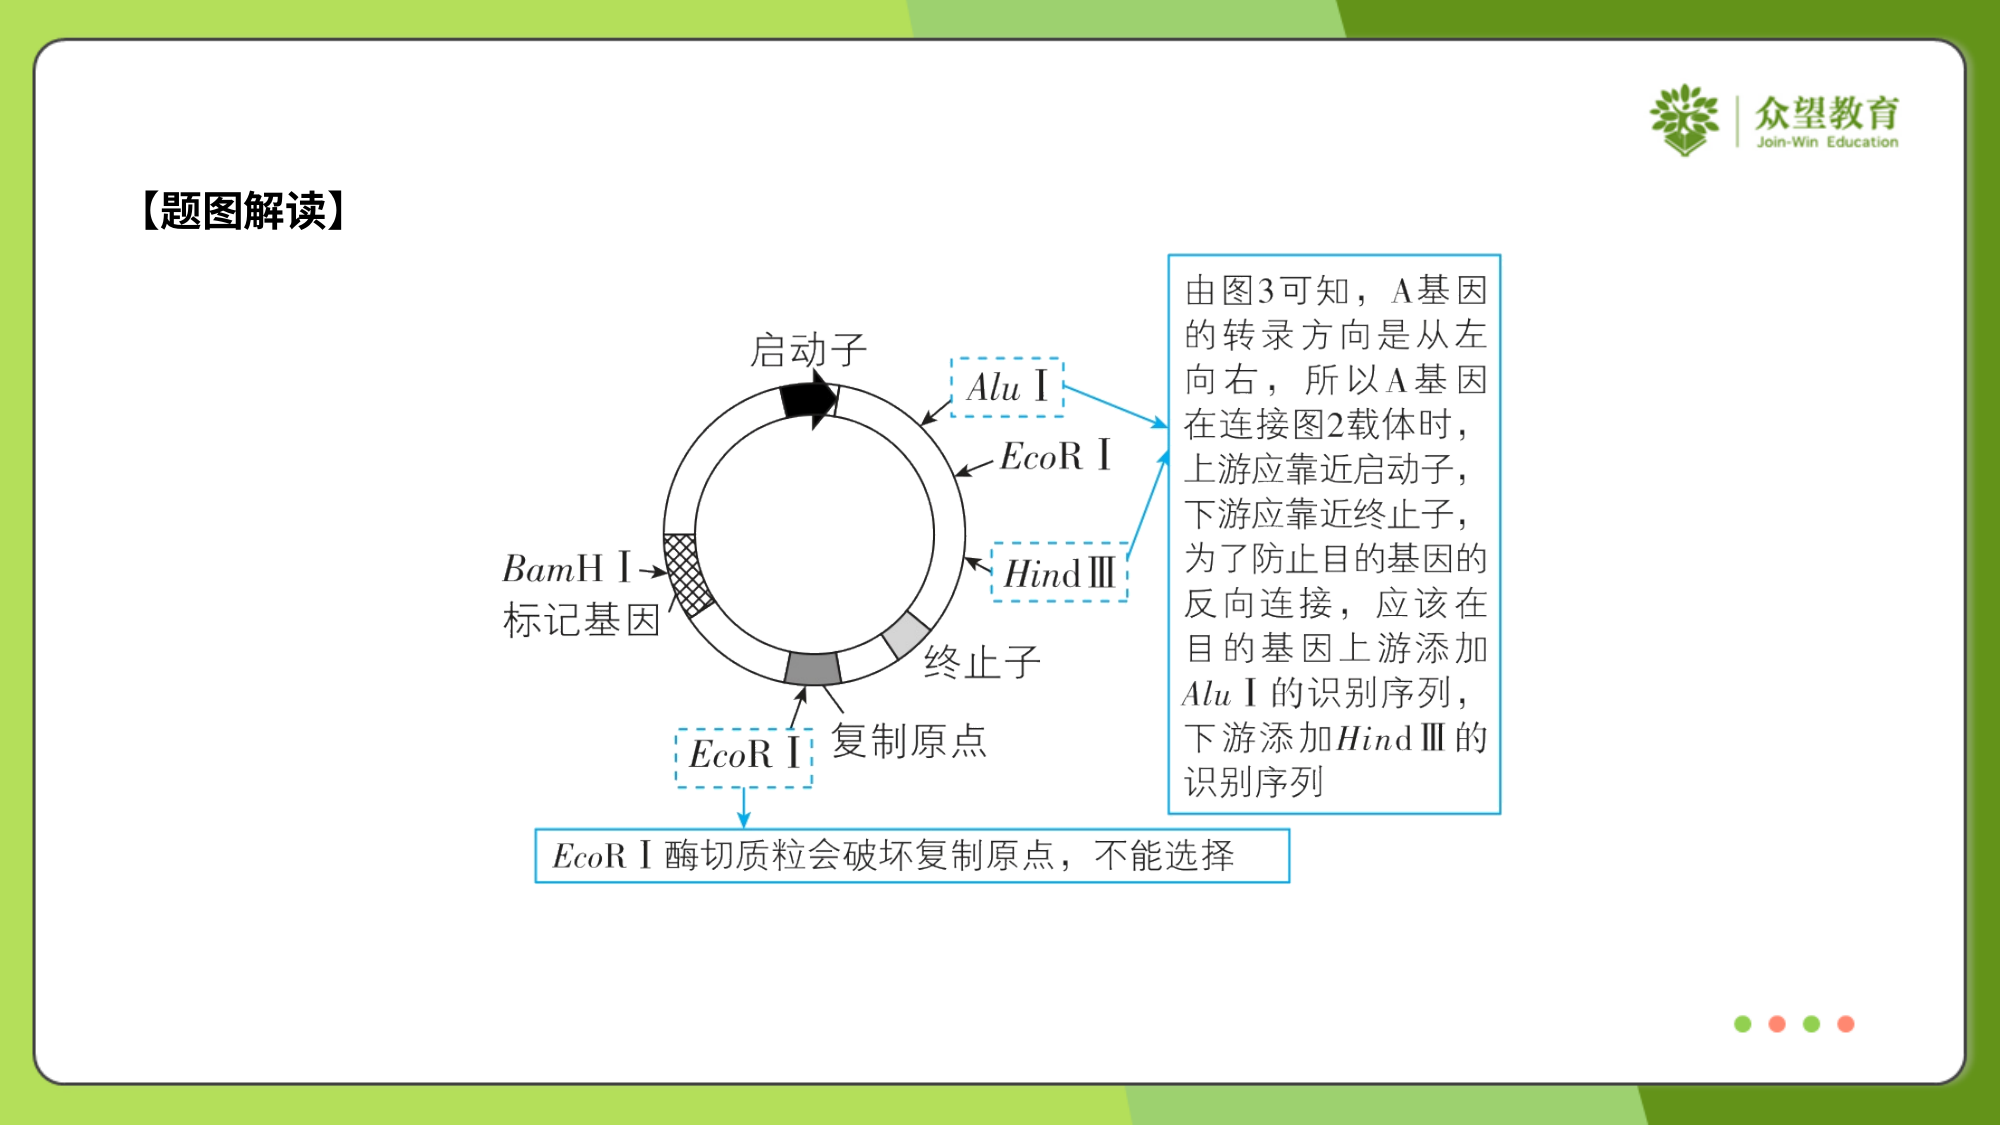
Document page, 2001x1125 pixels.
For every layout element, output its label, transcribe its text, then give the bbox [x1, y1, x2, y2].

text_box 【题图解读】 [118, 159, 1883, 227]
picture [0, 0, 2000, 1125]
